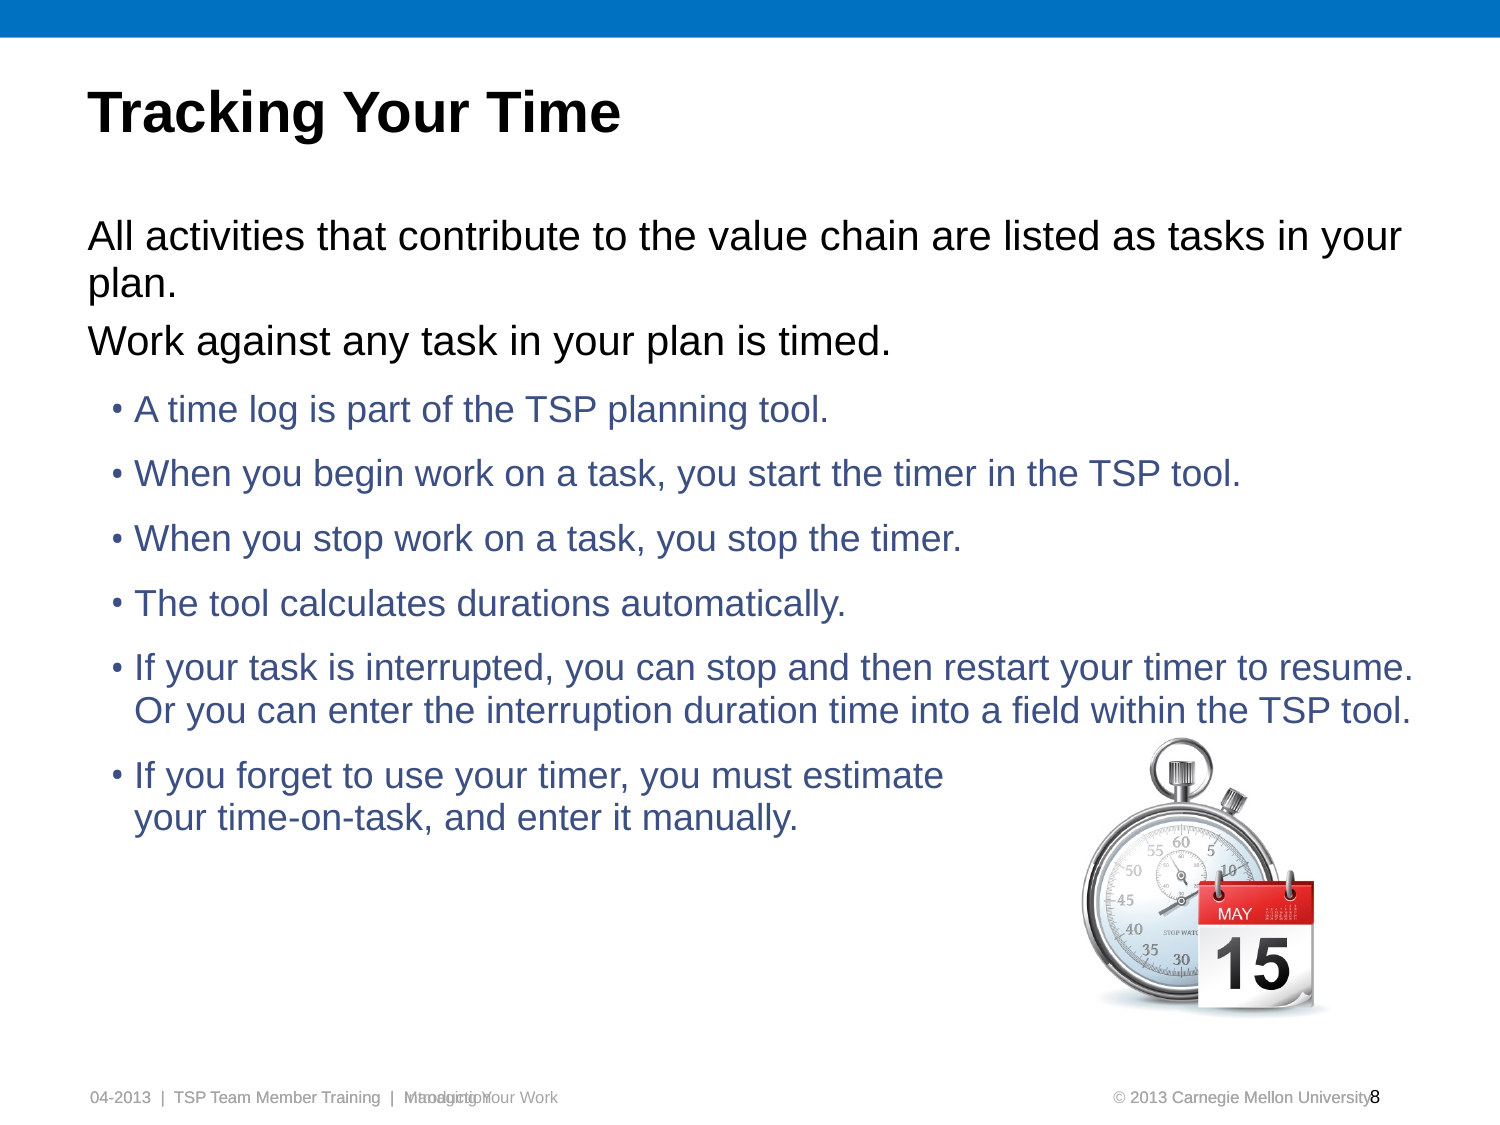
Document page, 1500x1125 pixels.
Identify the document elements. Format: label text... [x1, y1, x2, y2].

list All activities that contribute to the value chain are listed as tasks in your plan. Work against any task in your plan is timed. A time log is part of the TSP planning tool. When you begin work on a task, you start the timer in the TSP tool. When you stop work on a task, you stop the timer. The tool calculates durations automatically. If your task is interrupted, you can stop and then restart your timer to resume. Or you can enter the interruption duration time into a field within the TSP tool. If you forget to use your timer, you must estimate your time-on-task, and enter it manually. [87, 212, 1440, 1026]
title Tracking Your Time [87, 87, 1439, 212]
picture [1047, 729, 1344, 1026]
